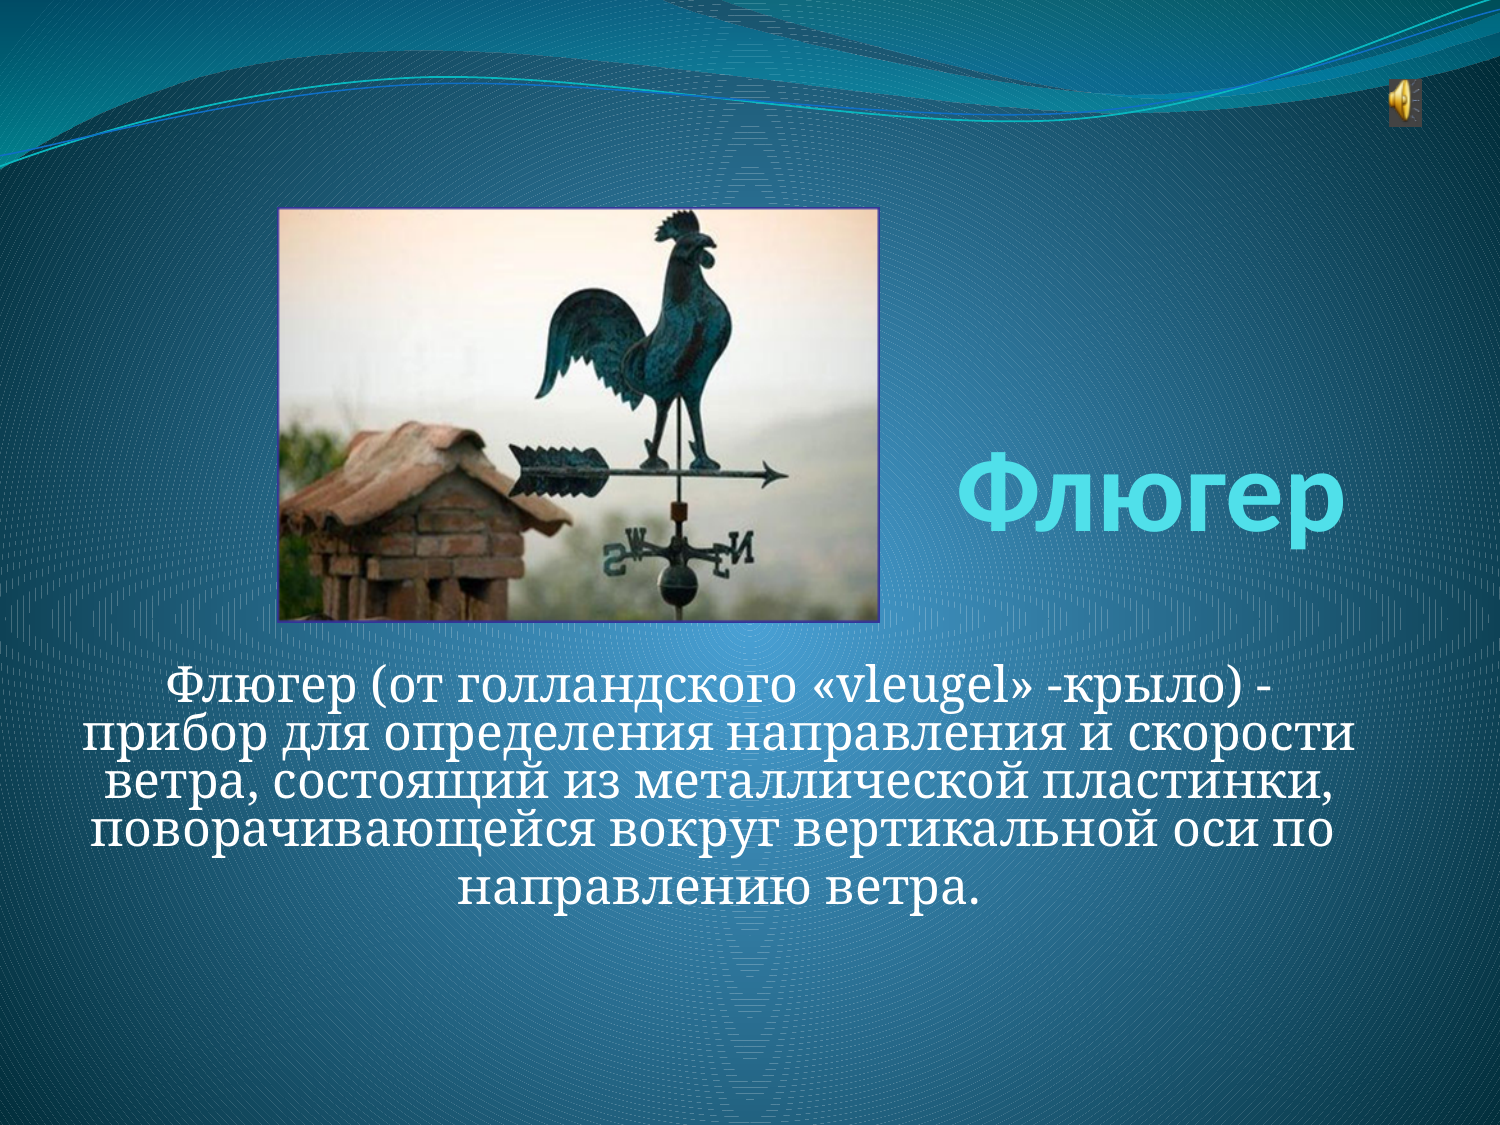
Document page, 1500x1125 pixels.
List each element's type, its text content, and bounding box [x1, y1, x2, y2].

title Флюгер [886, 255, 1377, 556]
picture [277, 207, 881, 623]
title Флюгер [88, 255, 270, 556]
picture [1385, 76, 1424, 129]
subtitle Флюгер (от голландского «vleugel» -крыло) - прибор для определения направления и скорости ветра, состоящий из металлической пластинки, поворачивающейся вокруг вертикальной оси по направлению ветра. [76, 656, 1366, 945]
